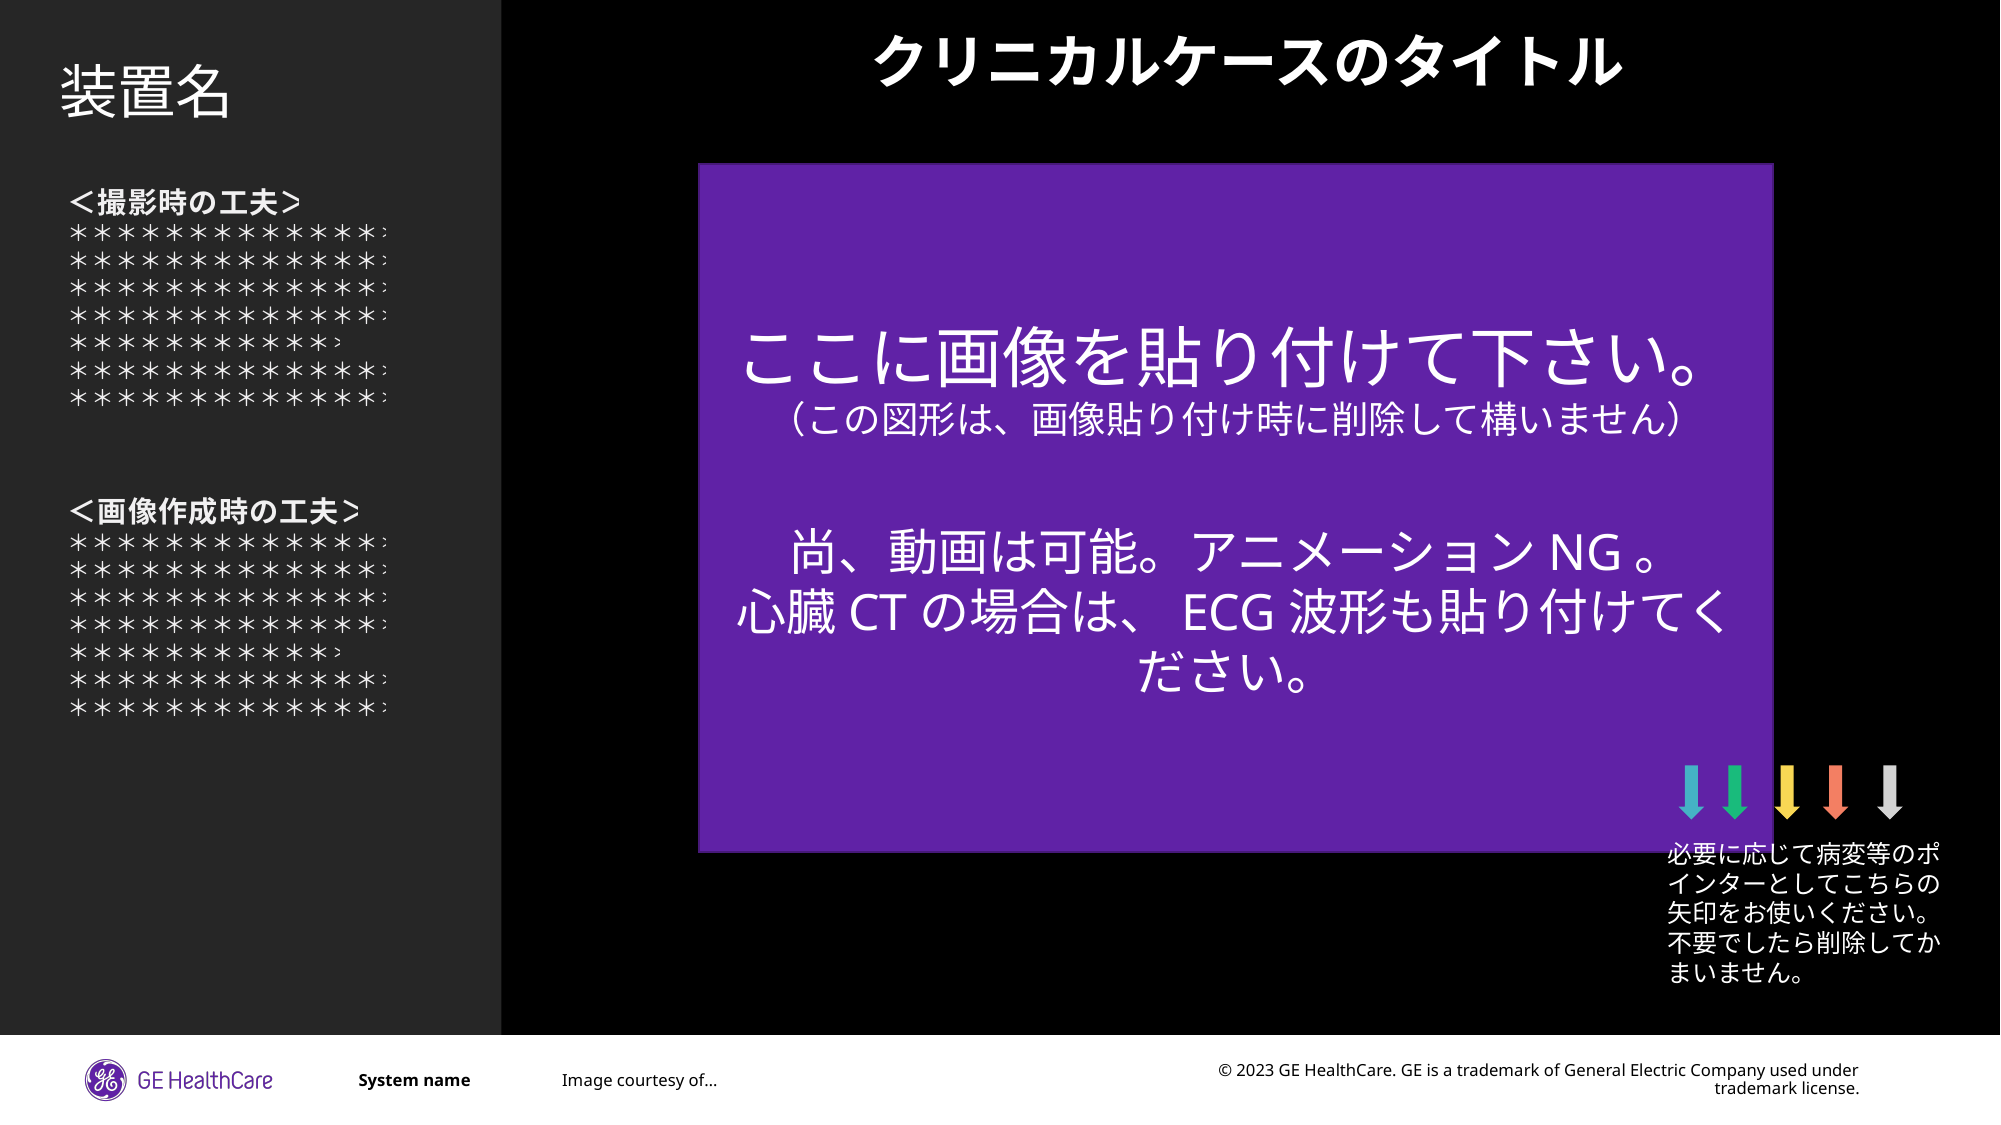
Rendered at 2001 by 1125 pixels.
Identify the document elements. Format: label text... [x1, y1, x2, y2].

text_box 必要に応じて病変等のポインターとしてこちらの矢印をお使いください。 不要でしたら削除してかまいません。 [1667, 838, 1956, 988]
text_box Image courtesy of… [562, 1058, 1089, 1101]
picture [68, 1042, 289, 1118]
text_box ＜撮影時の工夫＞ ＊＊＊＊＊＊＊＊＊＊＊＊＊＊ ＊＊＊＊＊＊＊＊＊＊＊＊＊＊ ＊＊＊＊＊＊＊＊＊＊＊＊＊＊ ＊＊＊＊＊＊＊＊＊＊＊＊＊＊ ＊＊＊＊＊＊＊＊＊＊＊＊ ＊＊＊＊＊＊＊＊＊＊＊＊＊＊ ＊＊＊＊＊＊＊＊＊＊＊＊＊＊ ＜画像作成時の工夫＞ ＊＊＊＊＊＊＊＊＊＊＊＊＊＊ ＊＊＊＊＊＊＊＊＊＊＊＊＊＊ ＊＊＊＊＊＊＊＊＊＊＊＊＊＊ ＊＊＊＊＊＊＊＊＊＊＊＊＊＊ ＊＊＊＊＊＊＊＊＊＊＊＊ ＊＊＊＊＊＊＊＊＊＊＊＊＊＊ ＊＊＊＊＊＊＊＊＊＊＊＊＊＊ [52, 176, 426, 838]
text_box クリニカルケースのタイトル [538, 25, 1956, 146]
text_box [1676, 764, 1707, 822]
footer System name [358, 1058, 529, 1101]
text_box [1771, 764, 1803, 822]
text_box ここに画像を貼り付けて下さい。 （この図形は、画像貼り付け時に削除して構いません） 尚、動画は可能。アニメーションNG。 心臓CTの場合は、ECG波形も貼り付けてください。 [698, 163, 1774, 853]
text_box [1719, 764, 1751, 822]
text_box 装置名 [44, 56, 498, 177]
text_box [1820, 764, 1851, 822]
text_box [1874, 764, 1906, 822]
